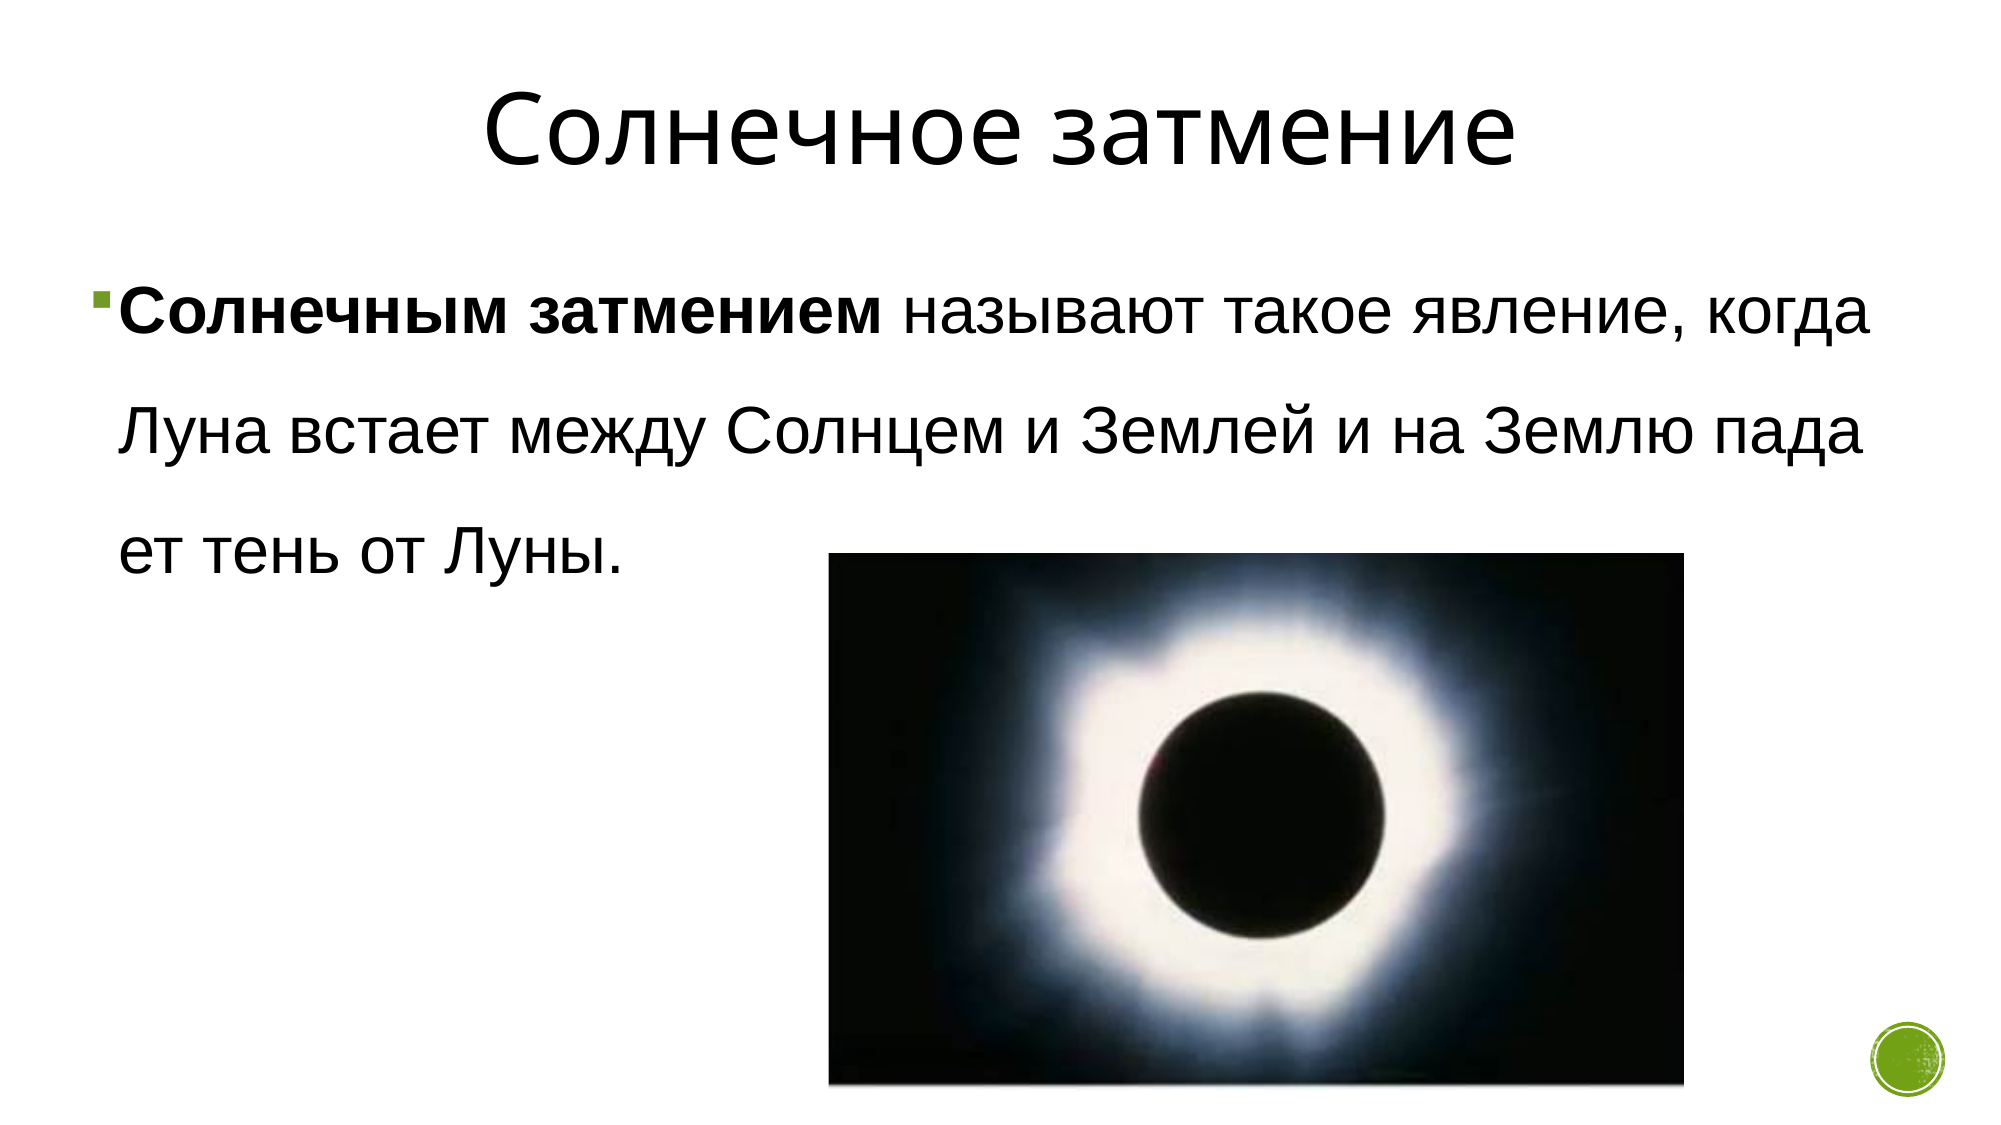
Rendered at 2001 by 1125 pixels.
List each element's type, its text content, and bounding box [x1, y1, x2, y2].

list Сол­неч­ным за­тме­ни­ем на­зы­ва­ют такое яв­ле­ние, когда Луна вста­ет между Солн­цем и Зем­лей и на Землю па­да­ет тень от Луны. [73, 219, 1925, 1065]
picture [828, 553, 1684, 1091]
title Солнечное затмение [175, 0, 1826, 219]
